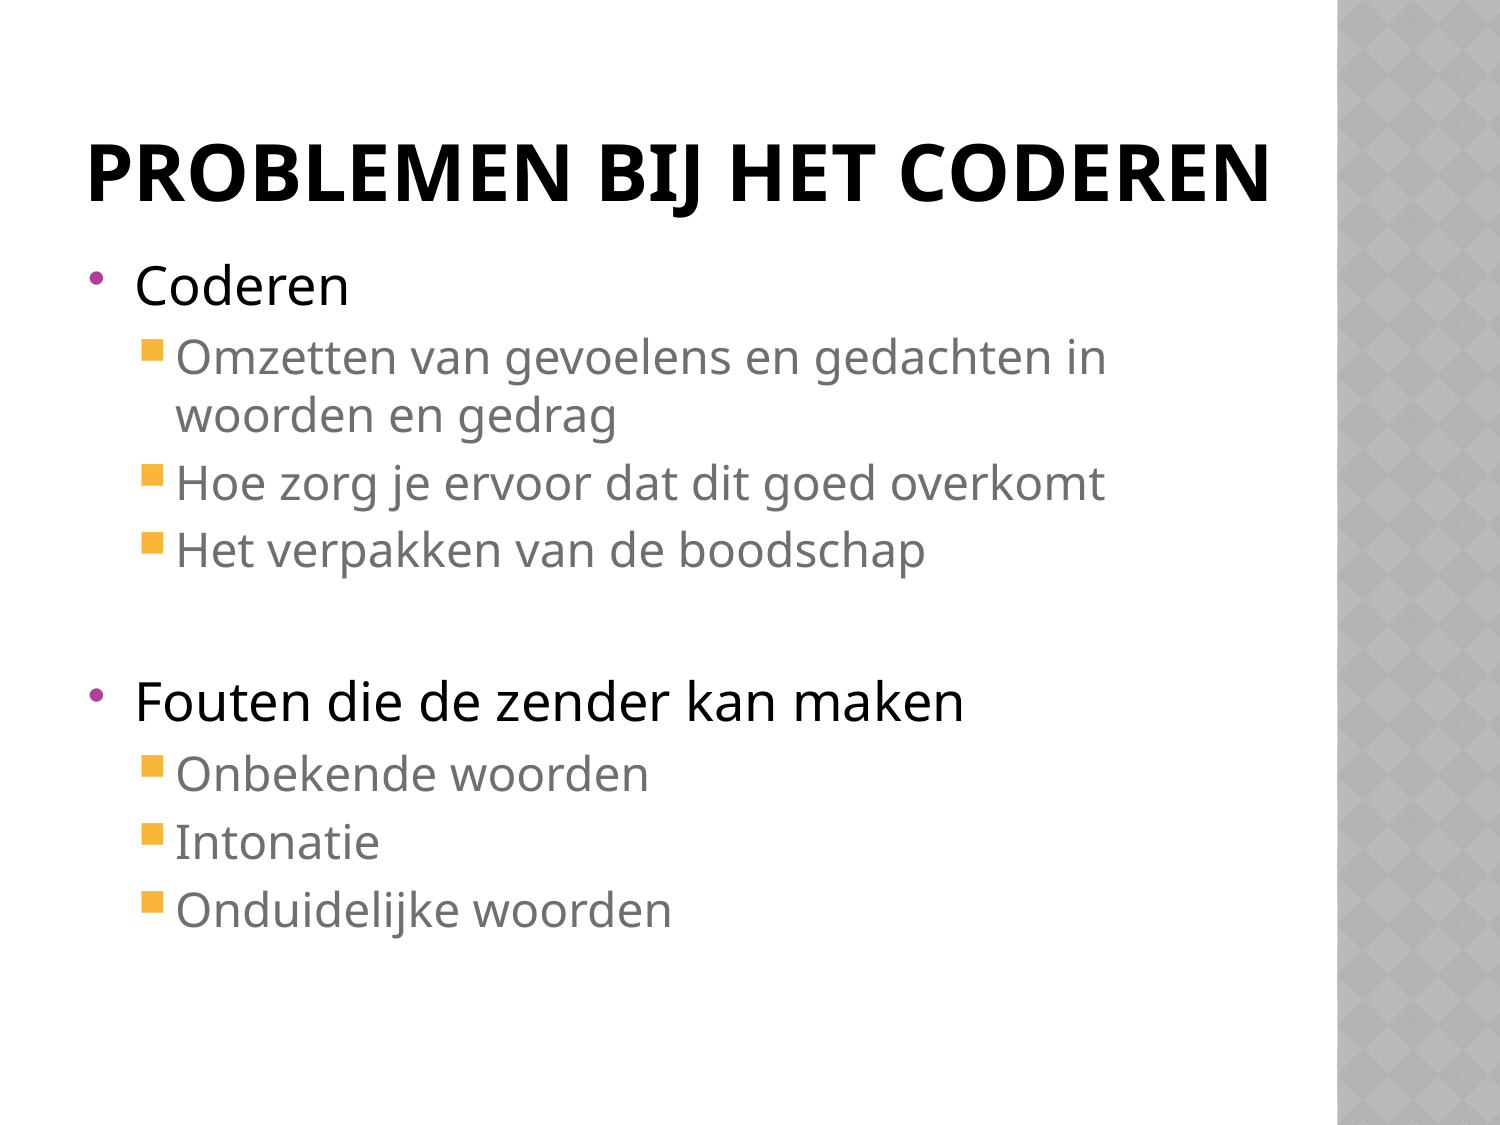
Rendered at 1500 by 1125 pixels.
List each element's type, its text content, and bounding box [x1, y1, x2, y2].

list Coderen Omzetten van gevoelens en gedachten in woorden en gedrag Hoe zorg je ervoor dat dit goed overkomt Het verpakken van de boodschap Fouten die de zender kan maken Onbekende woorden Intonatie Onduidelijke woorden [75, 243, 1306, 1083]
title Problemen bij het coderen [76, 54, 1427, 218]
